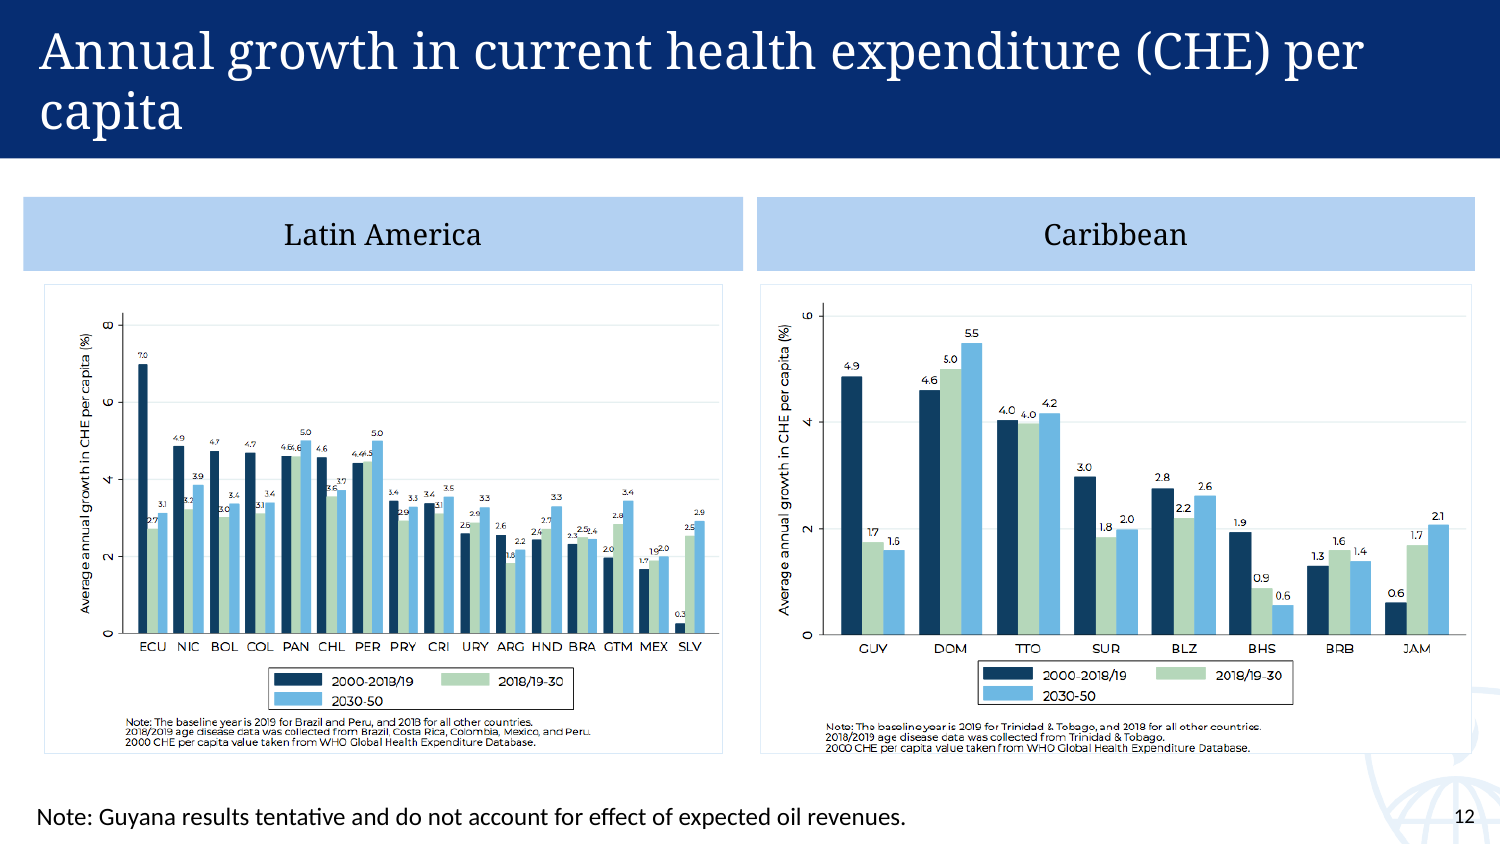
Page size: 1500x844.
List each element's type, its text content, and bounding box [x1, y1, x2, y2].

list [44, 283, 724, 754]
text_box Note: Guyana results tentative and do not account for effect of expected oil revenues. [21, 792, 1369, 838]
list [760, 284, 1472, 754]
list Latin America [23, 196, 744, 271]
slide_number 12 [1368, 783, 1475, 829]
title Annual growth in current health expenditure (CHE) per capita [24, 8, 1478, 150]
list Caribbean [757, 197, 1475, 271]
picture [1360, 684, 1500, 844]
